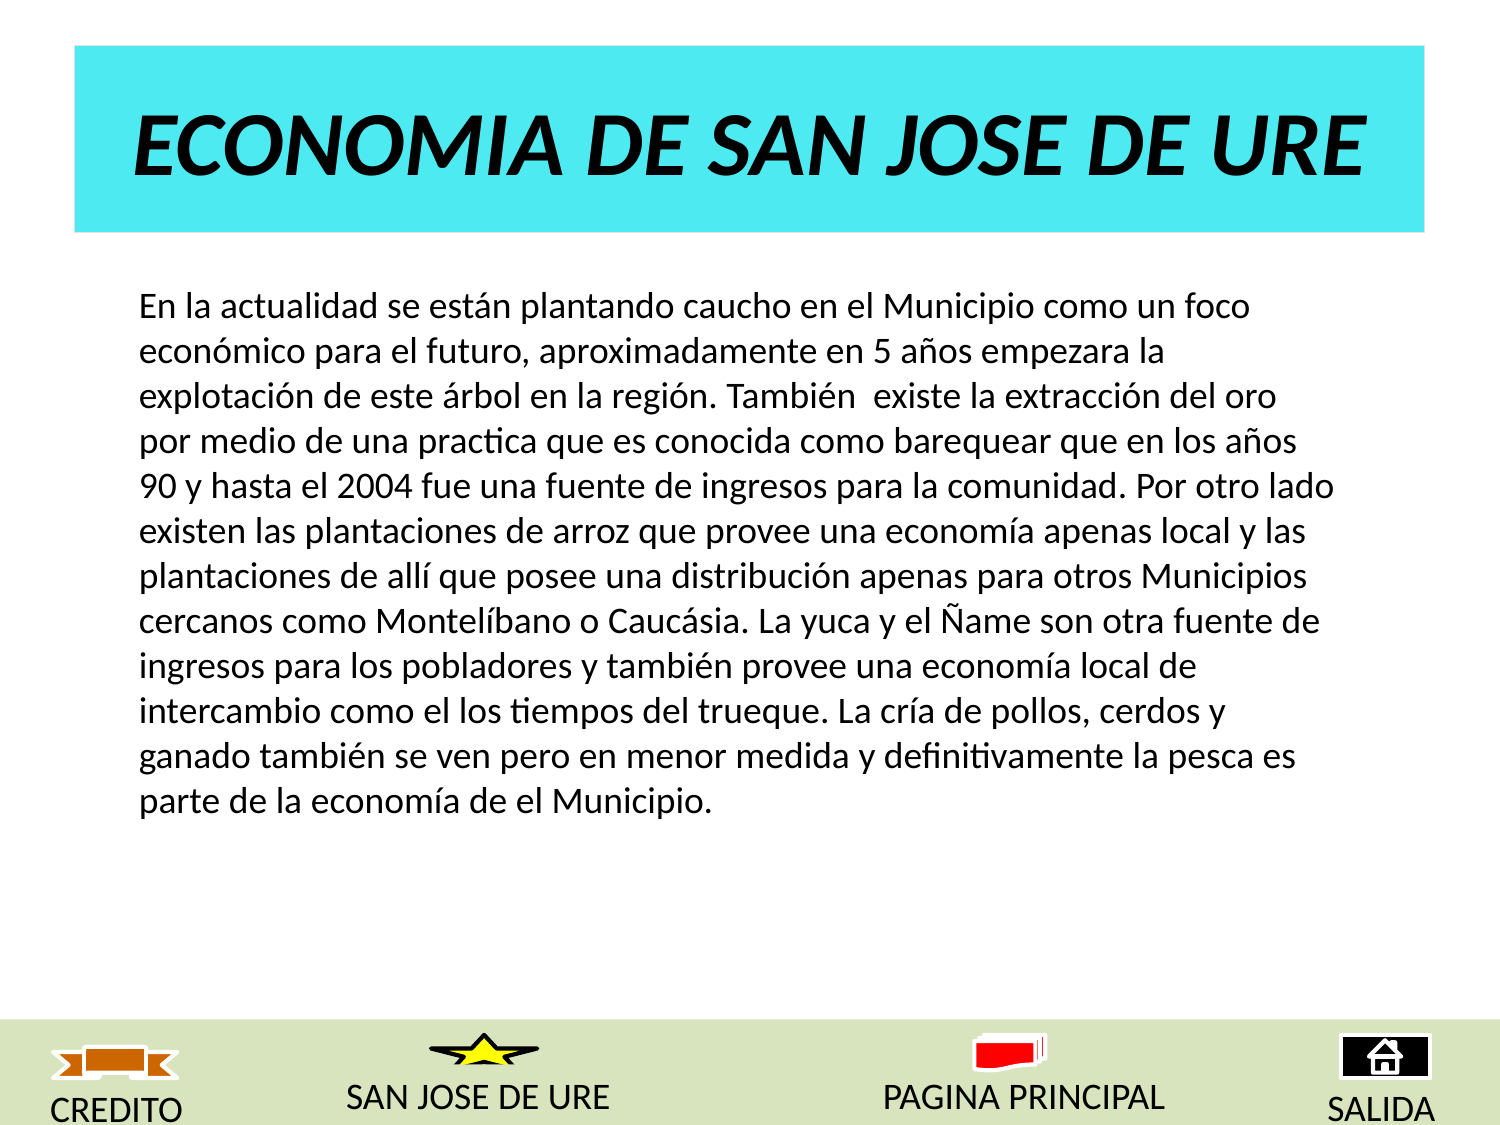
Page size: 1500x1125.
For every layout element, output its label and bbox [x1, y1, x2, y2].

text_box [123, 273, 1353, 829]
text_box [0, 1017, 1500, 1125]
text_box [74, 45, 1425, 233]
